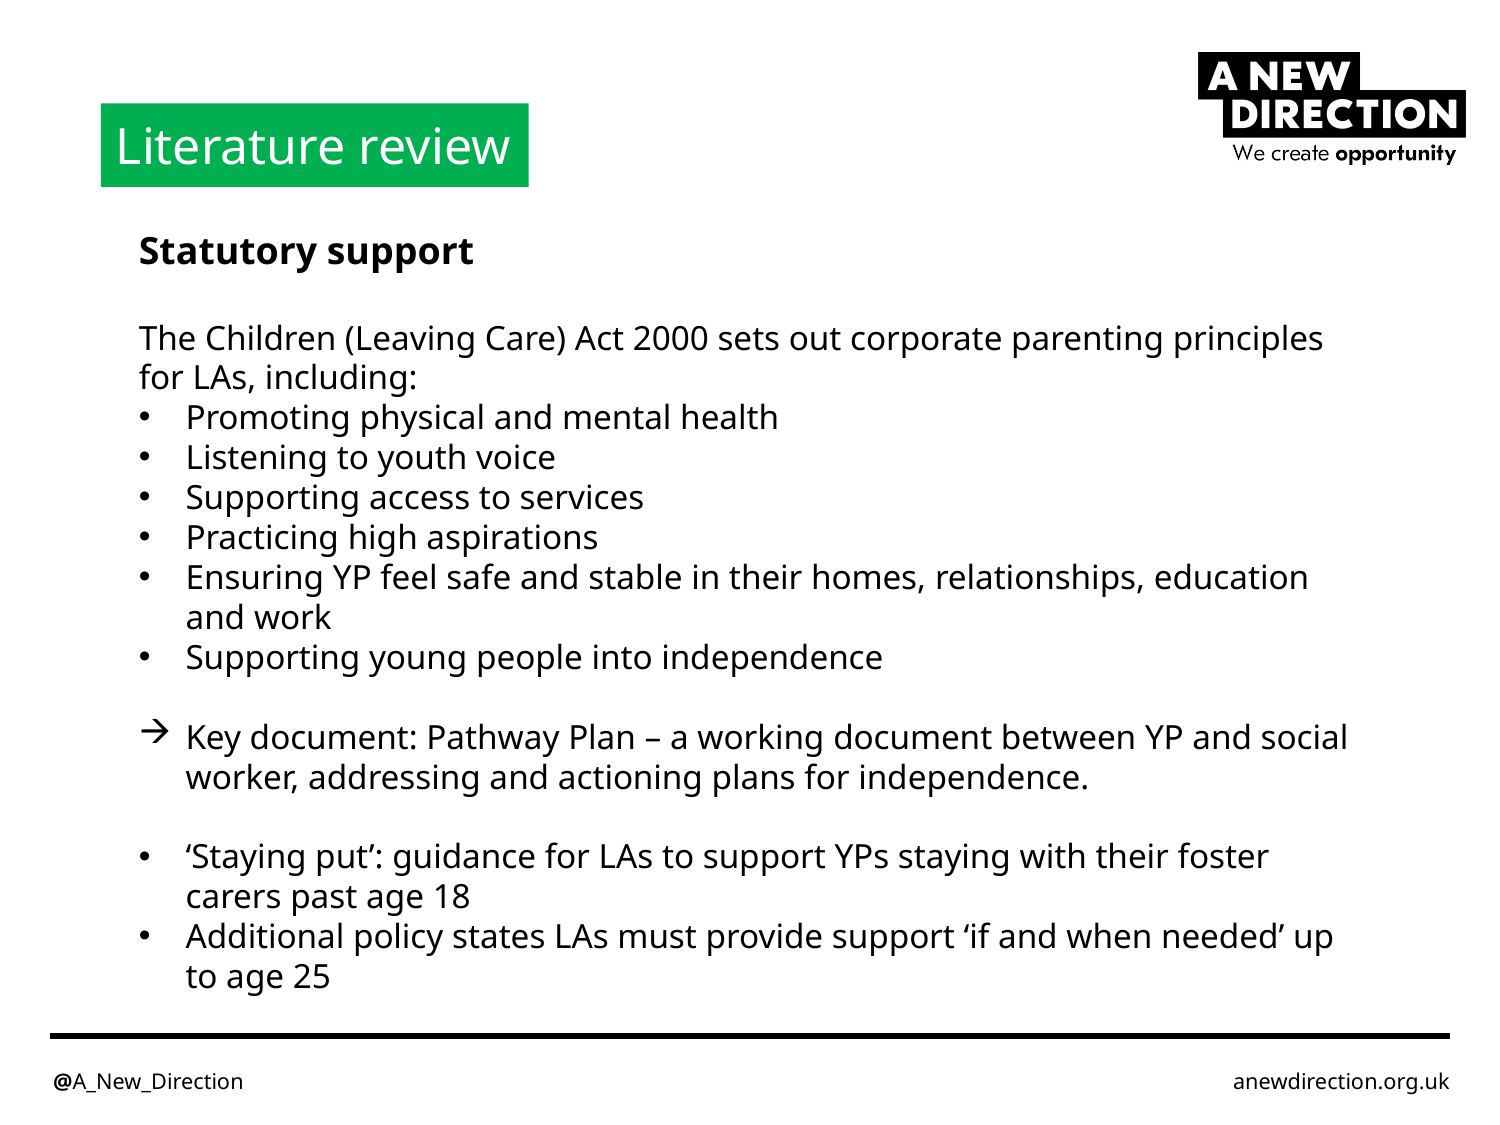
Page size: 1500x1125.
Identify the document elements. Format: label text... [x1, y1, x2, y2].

text_box Literature review [100, 103, 529, 187]
text_box anewdirection.org.uk [974, 1063, 1450, 1094]
picture [1198, 52, 1466, 165]
text_box [50, 1033, 1450, 1039]
text_box Statutory support The Children (Leaving Care) Act 2000 sets out corporate parenting principles for LAs, including: Promoting physical and mental health Listening to youth voice Supporting access to services Practicing high aspirations Ensuring YP feel safe and stable in their homes, relationships, education and work Supporting young people into independence Key document: Pathway Plan – a working document between YP and social worker, addressing and actioning plans for independence. ‘Staying put’: guidance for LAs to support YPs staying with their foster carers past age 18 Additional policy states LAs must provide support ‘if and when needed’ up to age 25 [123, 219, 1376, 1003]
text_box @A_New_Direction [53, 1063, 529, 1094]
